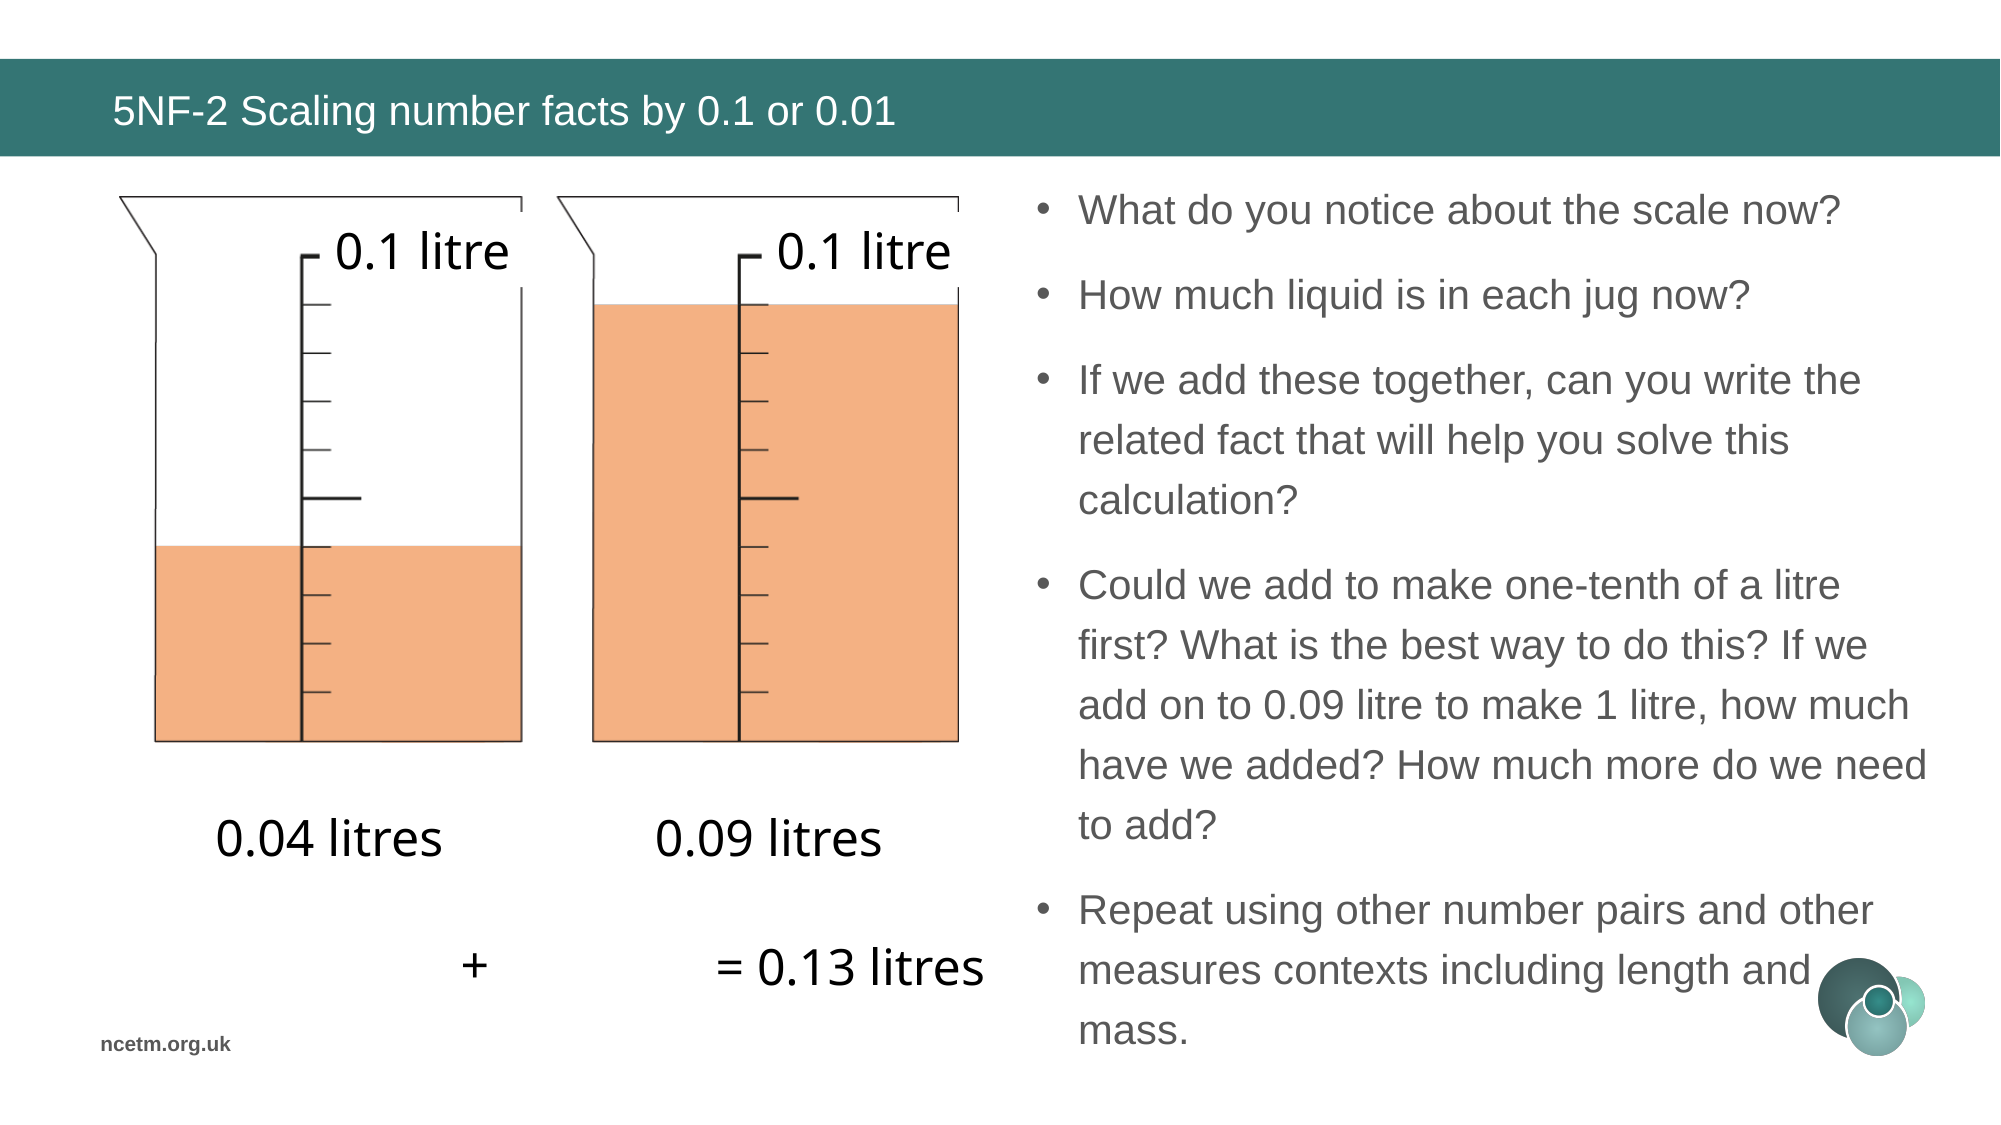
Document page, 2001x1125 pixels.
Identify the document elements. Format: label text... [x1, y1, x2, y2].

picture [1818, 958, 1925, 1056]
title 5NF-2 Scaling number facts by 0.1 or 0.01 [97, 76, 1945, 147]
text_box = 0.13 litres [687, 928, 1001, 1004]
text_box 0.04 litres [200, 799, 459, 875]
text_box What do you notice about the scale now? How much liquid is in each jug now? If we add these together, can you write the related fact that will help you solve this calculation? Could we add to make one-tenth of a litre first? What is the best way to do this? If we add on to 0.09 litre to make 1 litre, how much have we added? How much more do we need to add? Repeat using other number pairs and other measures contexts including length and mass. [1021, 165, 1945, 839]
text_box + [445, 926, 505, 1002]
picture [119, 196, 1000, 743]
text_box 0.09 litres [640, 799, 898, 875]
